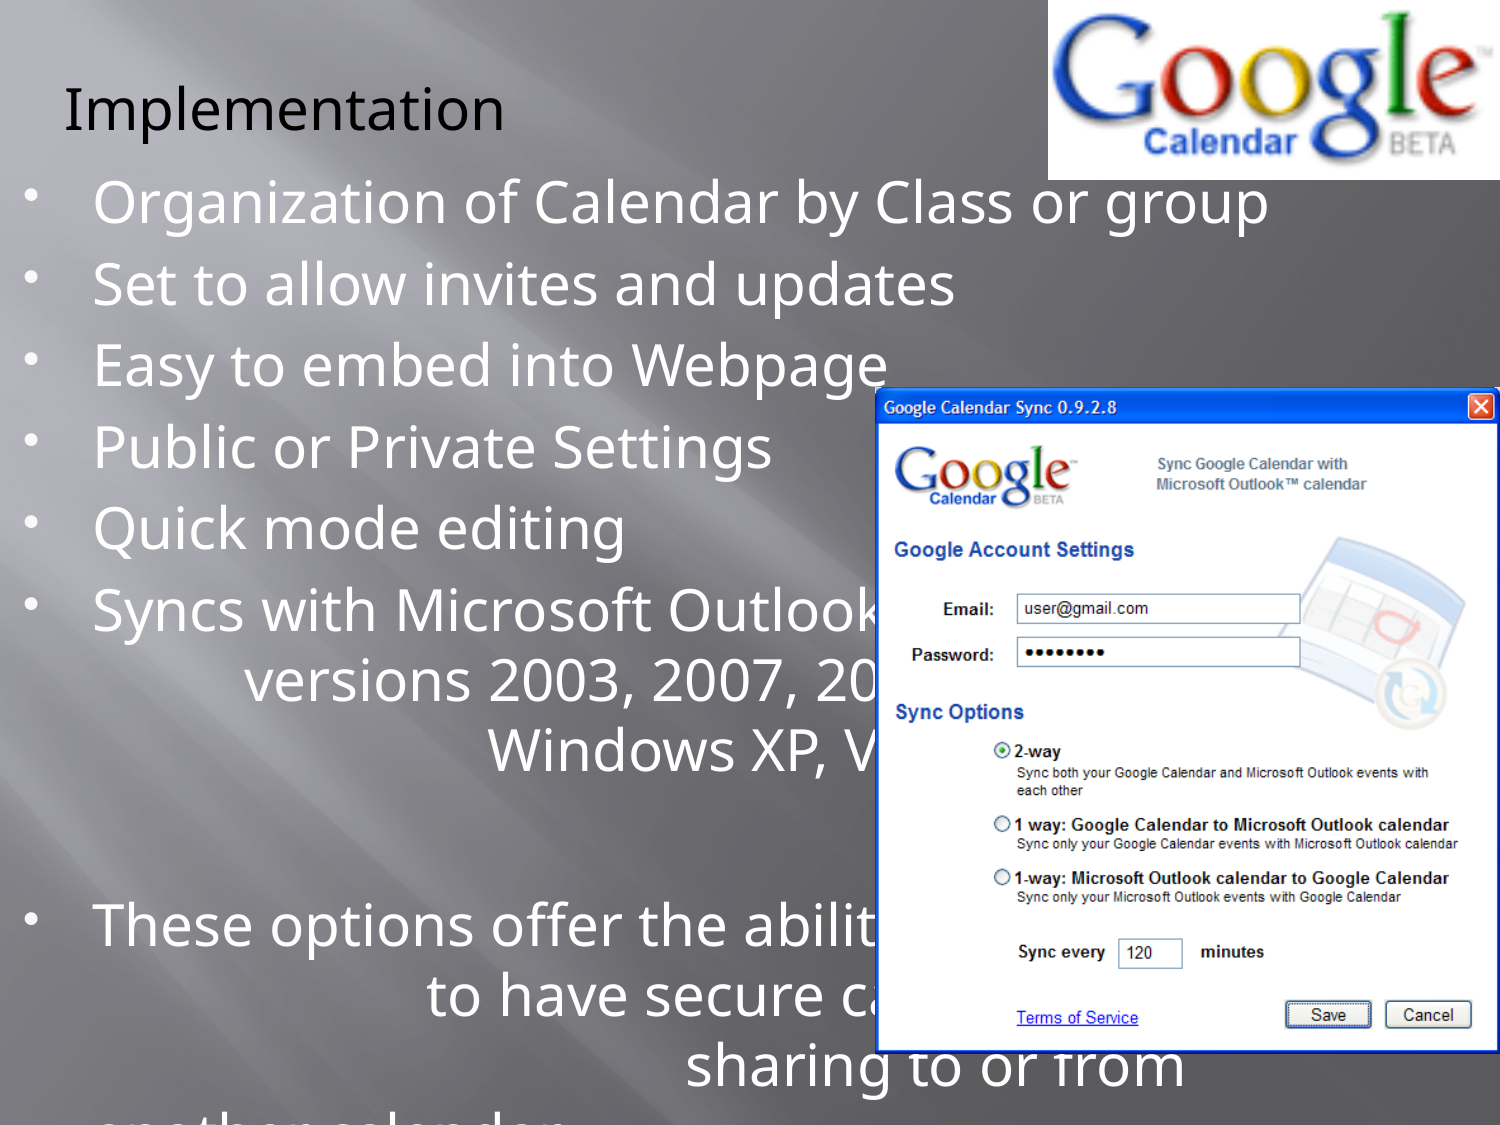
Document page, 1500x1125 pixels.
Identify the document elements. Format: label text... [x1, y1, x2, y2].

title Implementation [50, 37, 753, 150]
picture [874, 387, 1500, 1055]
list Organization of Calendar by Class or group Set to allow invites and updates Easy to embed into Webpage Public or Private Settings Quick mode editing Syncs with Microsoft Outlook versions 2003, 2007, 2010, Windows XP, Vista, and 7 These options offer the ability to have secure calendar sharing to or from another calendar [0, 157, 1315, 975]
picture [1048, 0, 1500, 181]
